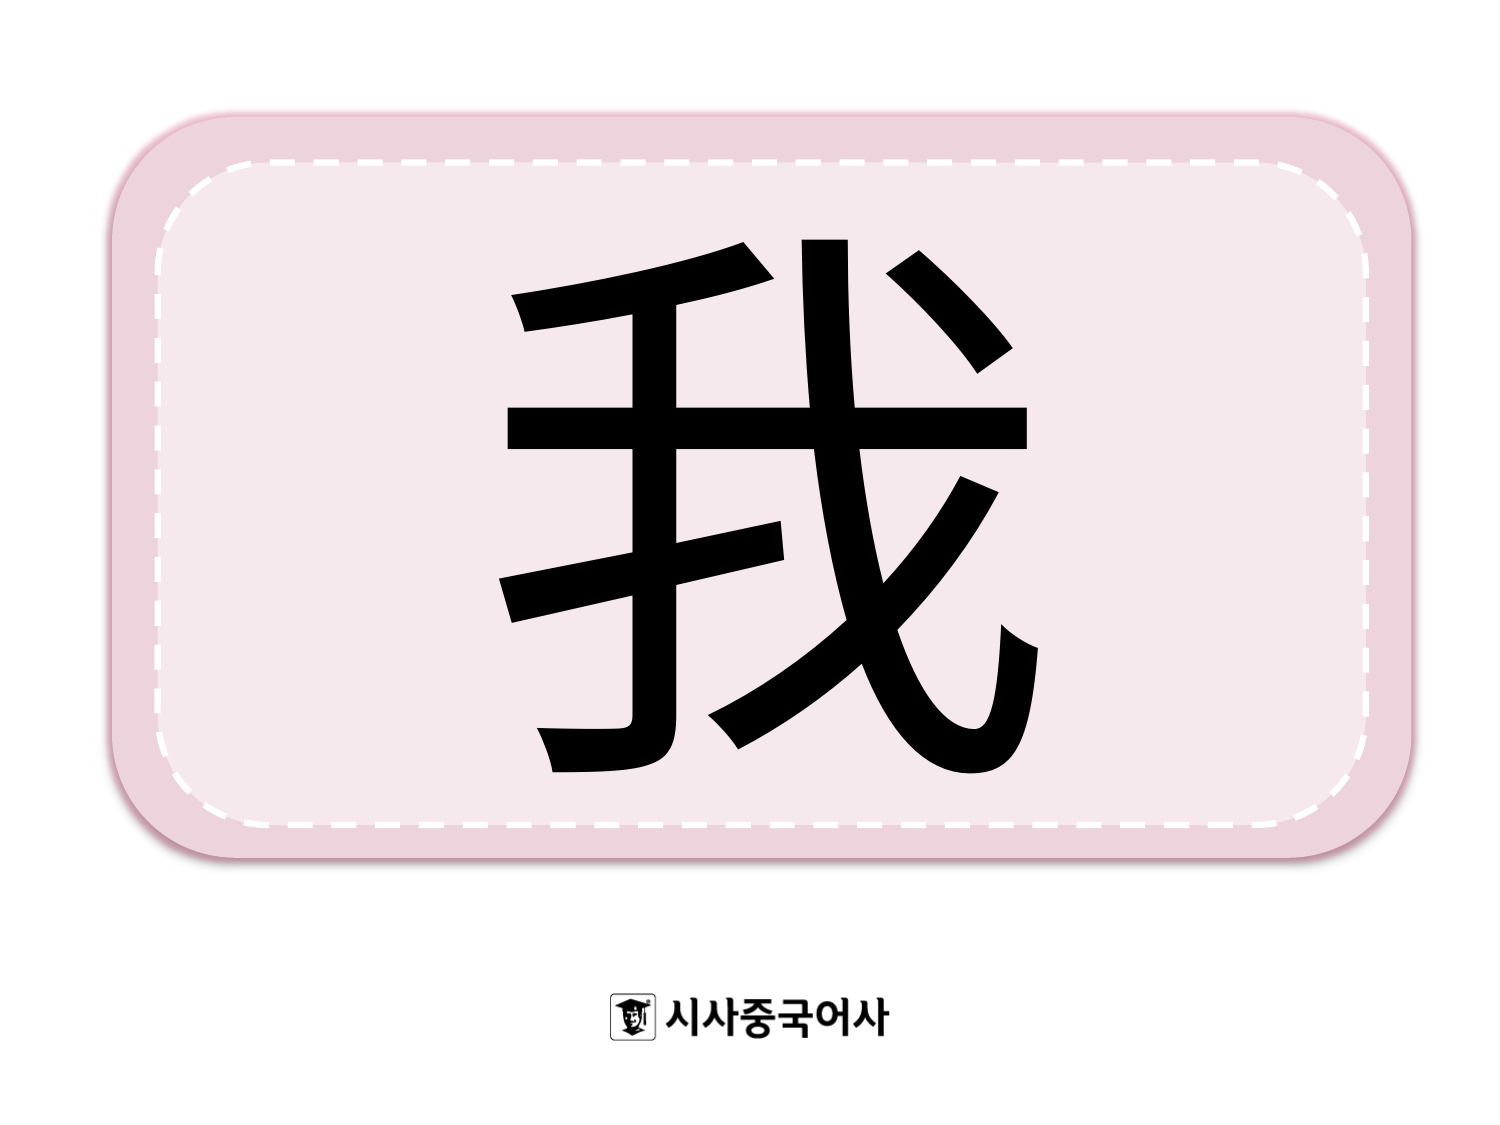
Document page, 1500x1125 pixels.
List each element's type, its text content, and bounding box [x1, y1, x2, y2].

text_box 我 [162, 160, 1371, 824]
picture [602, 987, 898, 1047]
